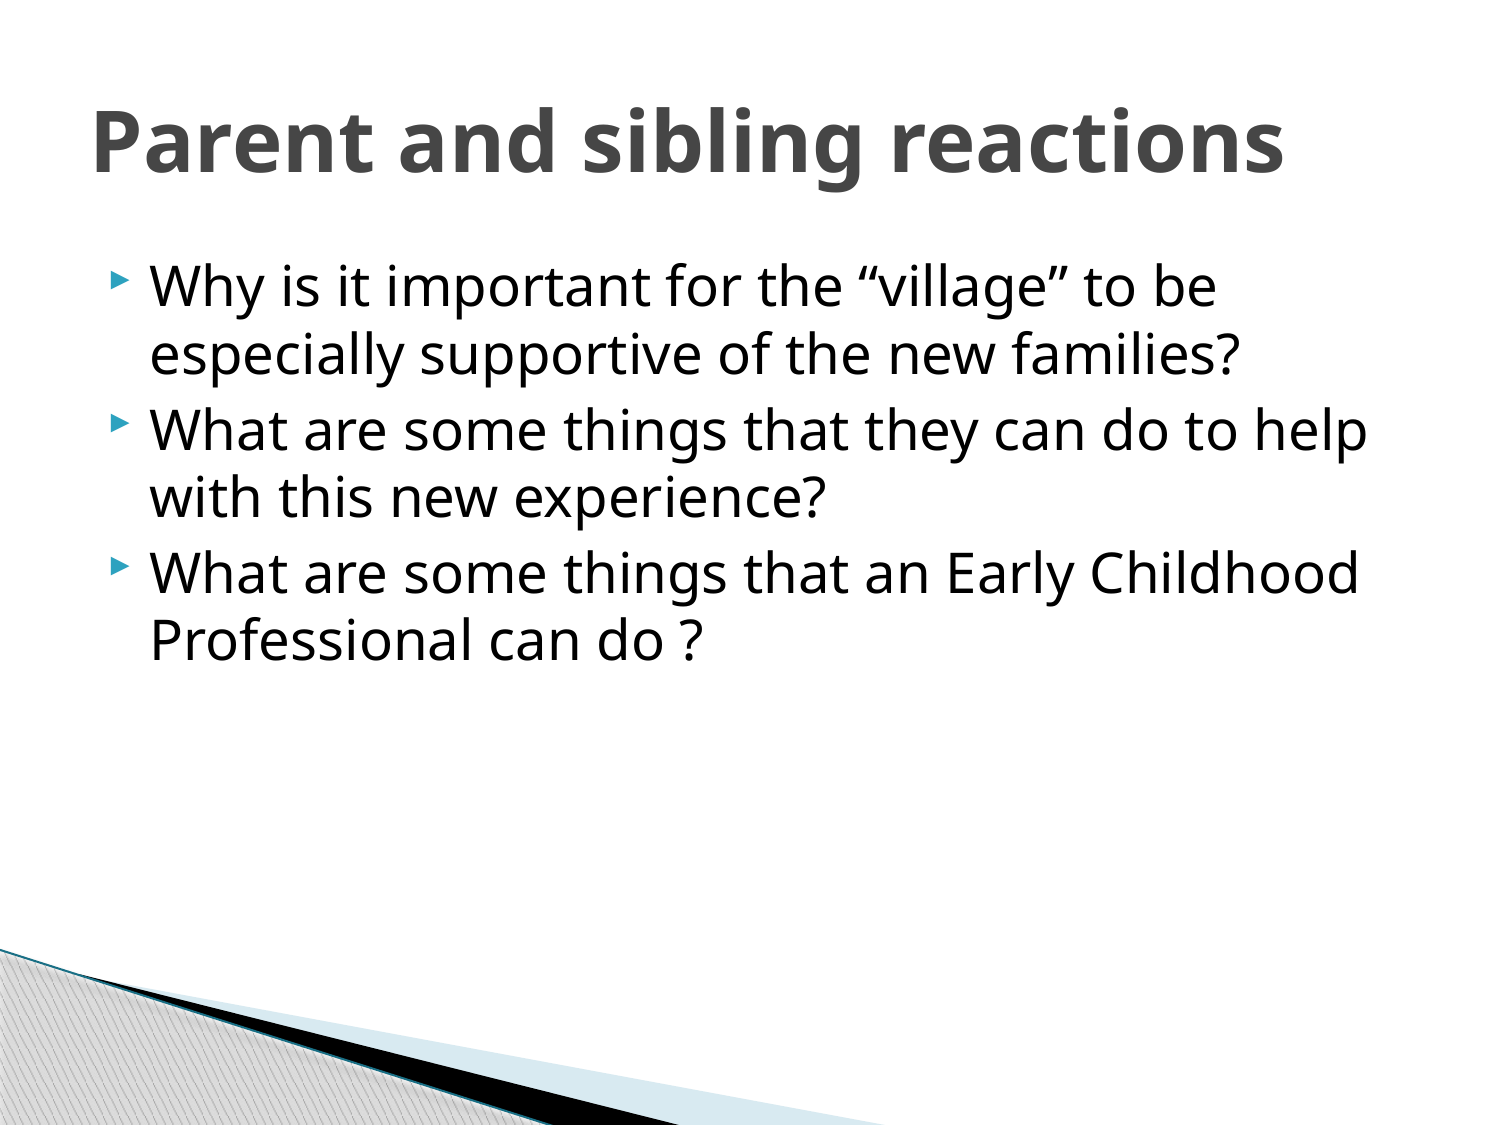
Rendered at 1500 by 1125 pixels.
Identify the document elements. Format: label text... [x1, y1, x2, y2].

title Parent and sibling reactions [75, 45, 1425, 233]
list Why is it important for the “village” to be especially supportive of the new families? What are some things that they can do to help with this new experience? What are some things that an Early Childhood Professional can do ? [75, 243, 1425, 986]
